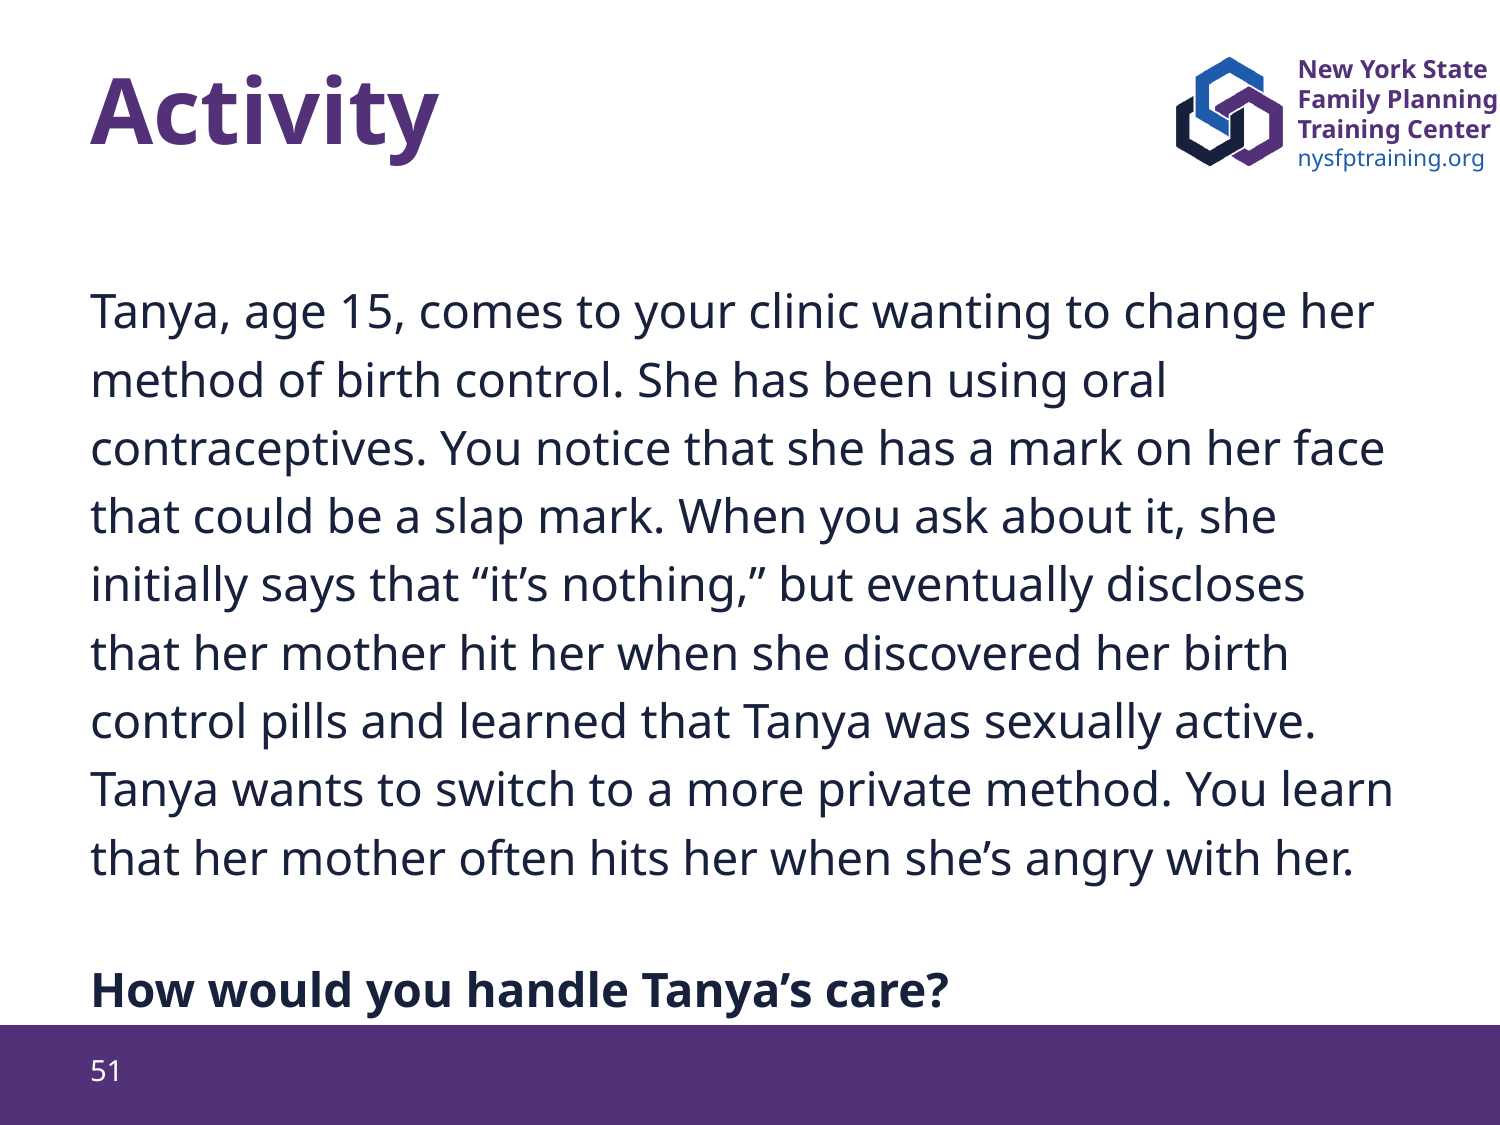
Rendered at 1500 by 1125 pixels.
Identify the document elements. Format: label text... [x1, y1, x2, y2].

slide_number 51 [75, 1042, 285, 1103]
list Tanya, age 15, comes to your clinic wanting to change her method of birth control. She has been using oral contraceptives. You notice that she has a mark on her face that could be a slap mark. When you ask about it, she initially says that “it’s nothing,” but eventually discloses that her mother hit her when she discovered her birth control pills and learned that Tanya was sexually active. Tanya wants to switch to a more private method. You learn that her mother often hits her when she’s angry with her. How would you handle Tanya’s care? [75, 262, 1425, 1050]
picture [1175, 55, 1284, 168]
title Activity [75, 45, 775, 262]
